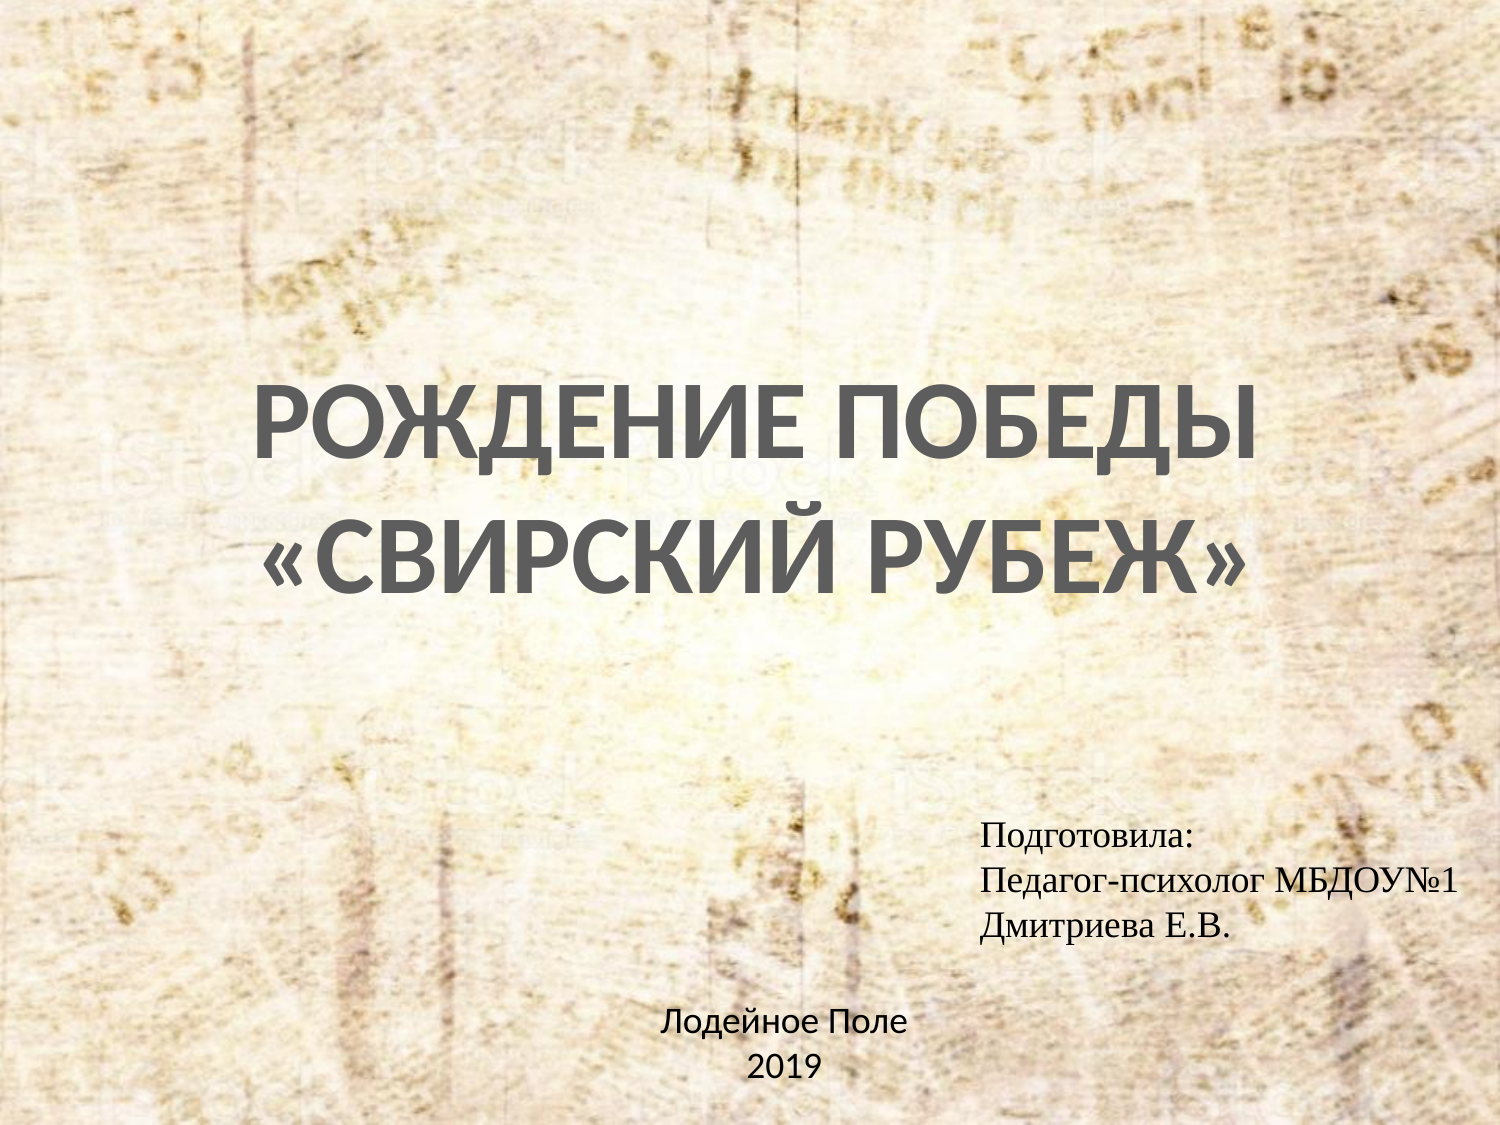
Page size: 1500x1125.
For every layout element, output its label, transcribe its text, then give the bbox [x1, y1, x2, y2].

picture [0, 0, 1500, 1125]
text_box Подготовила: Педагог-психолог МБДОУ№1 Дмитриева Е.В. [965, 802, 1475, 953]
text_box Лодейное Поле 2019 [645, 988, 924, 1094]
text_box РОЖДЕНИЕ ПОБЕДЫ «СВИРСКИЙ РУБЕЖ» [235, 338, 1279, 623]
